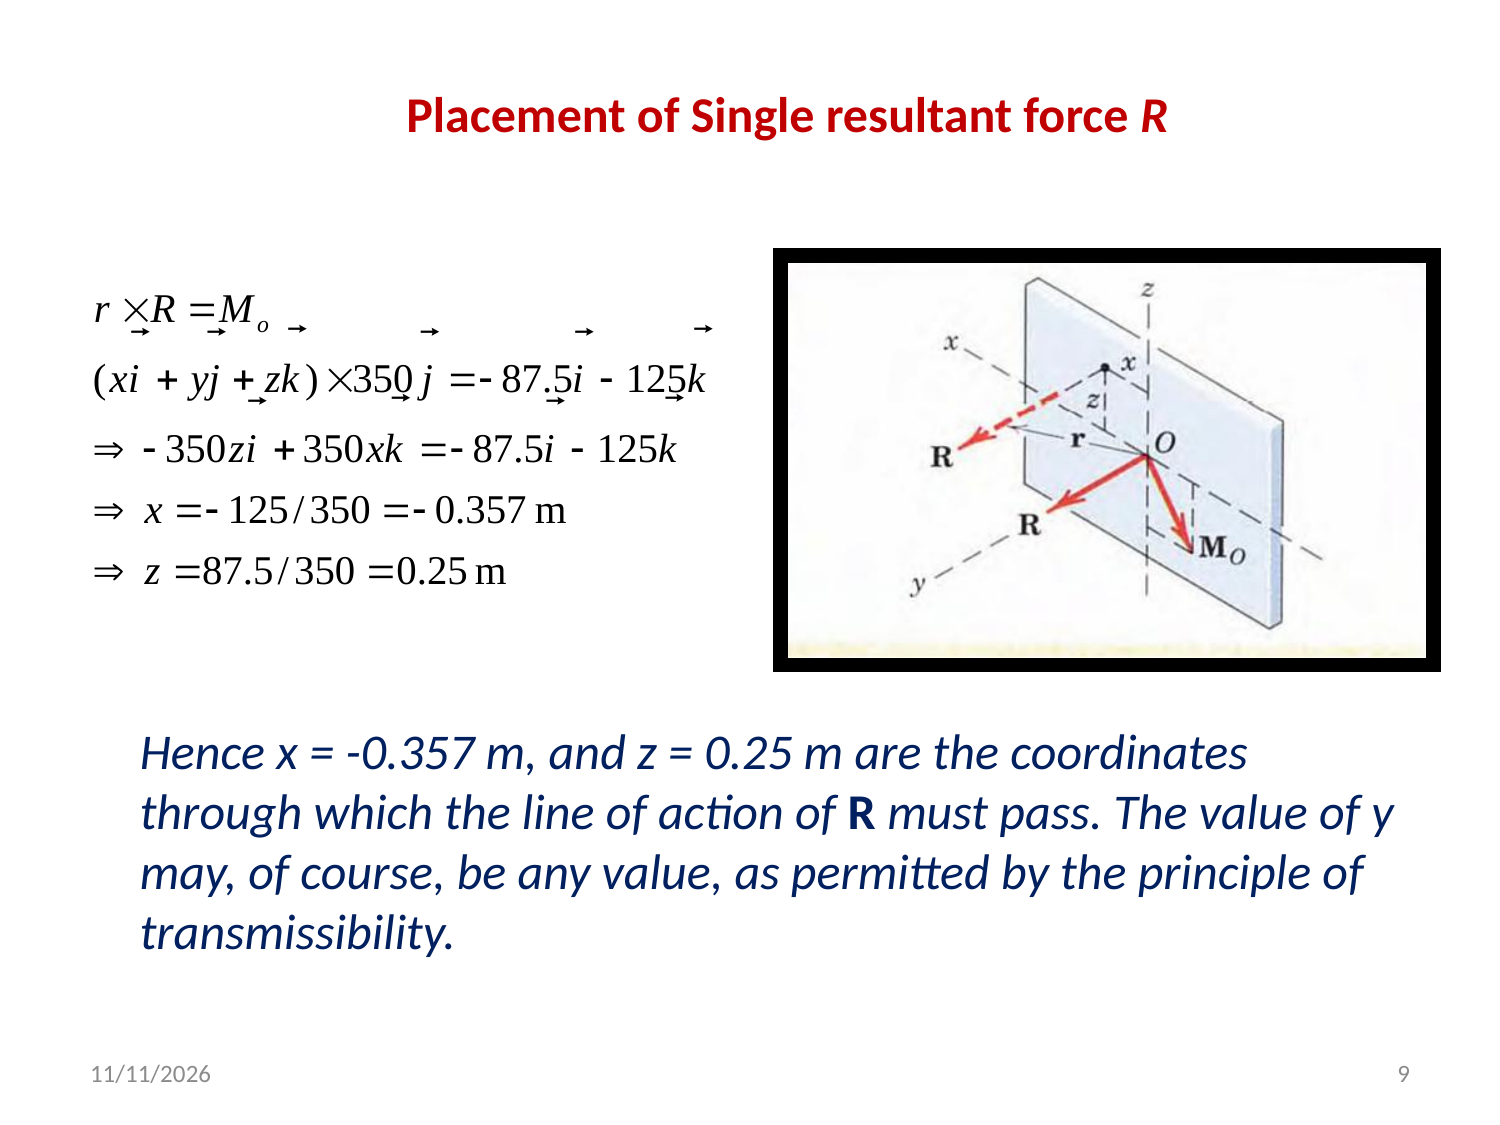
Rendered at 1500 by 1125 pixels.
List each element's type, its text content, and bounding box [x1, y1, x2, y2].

slide_number 9 [1074, 1042, 1425, 1103]
title [75, 45, 1425, 233]
text_box Placement of Single resultant force R [187, 74, 1388, 150]
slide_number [75, 1042, 425, 1103]
text_box Hence x = -0.357 m, and z = 0.25 m are the coordinates through which the line of action of R must pass. The value of y may, of course, be any value, as permitted by the principle of transmissibility. [124, 712, 1413, 968]
picture [787, 262, 1427, 658]
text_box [87, 274, 718, 595]
